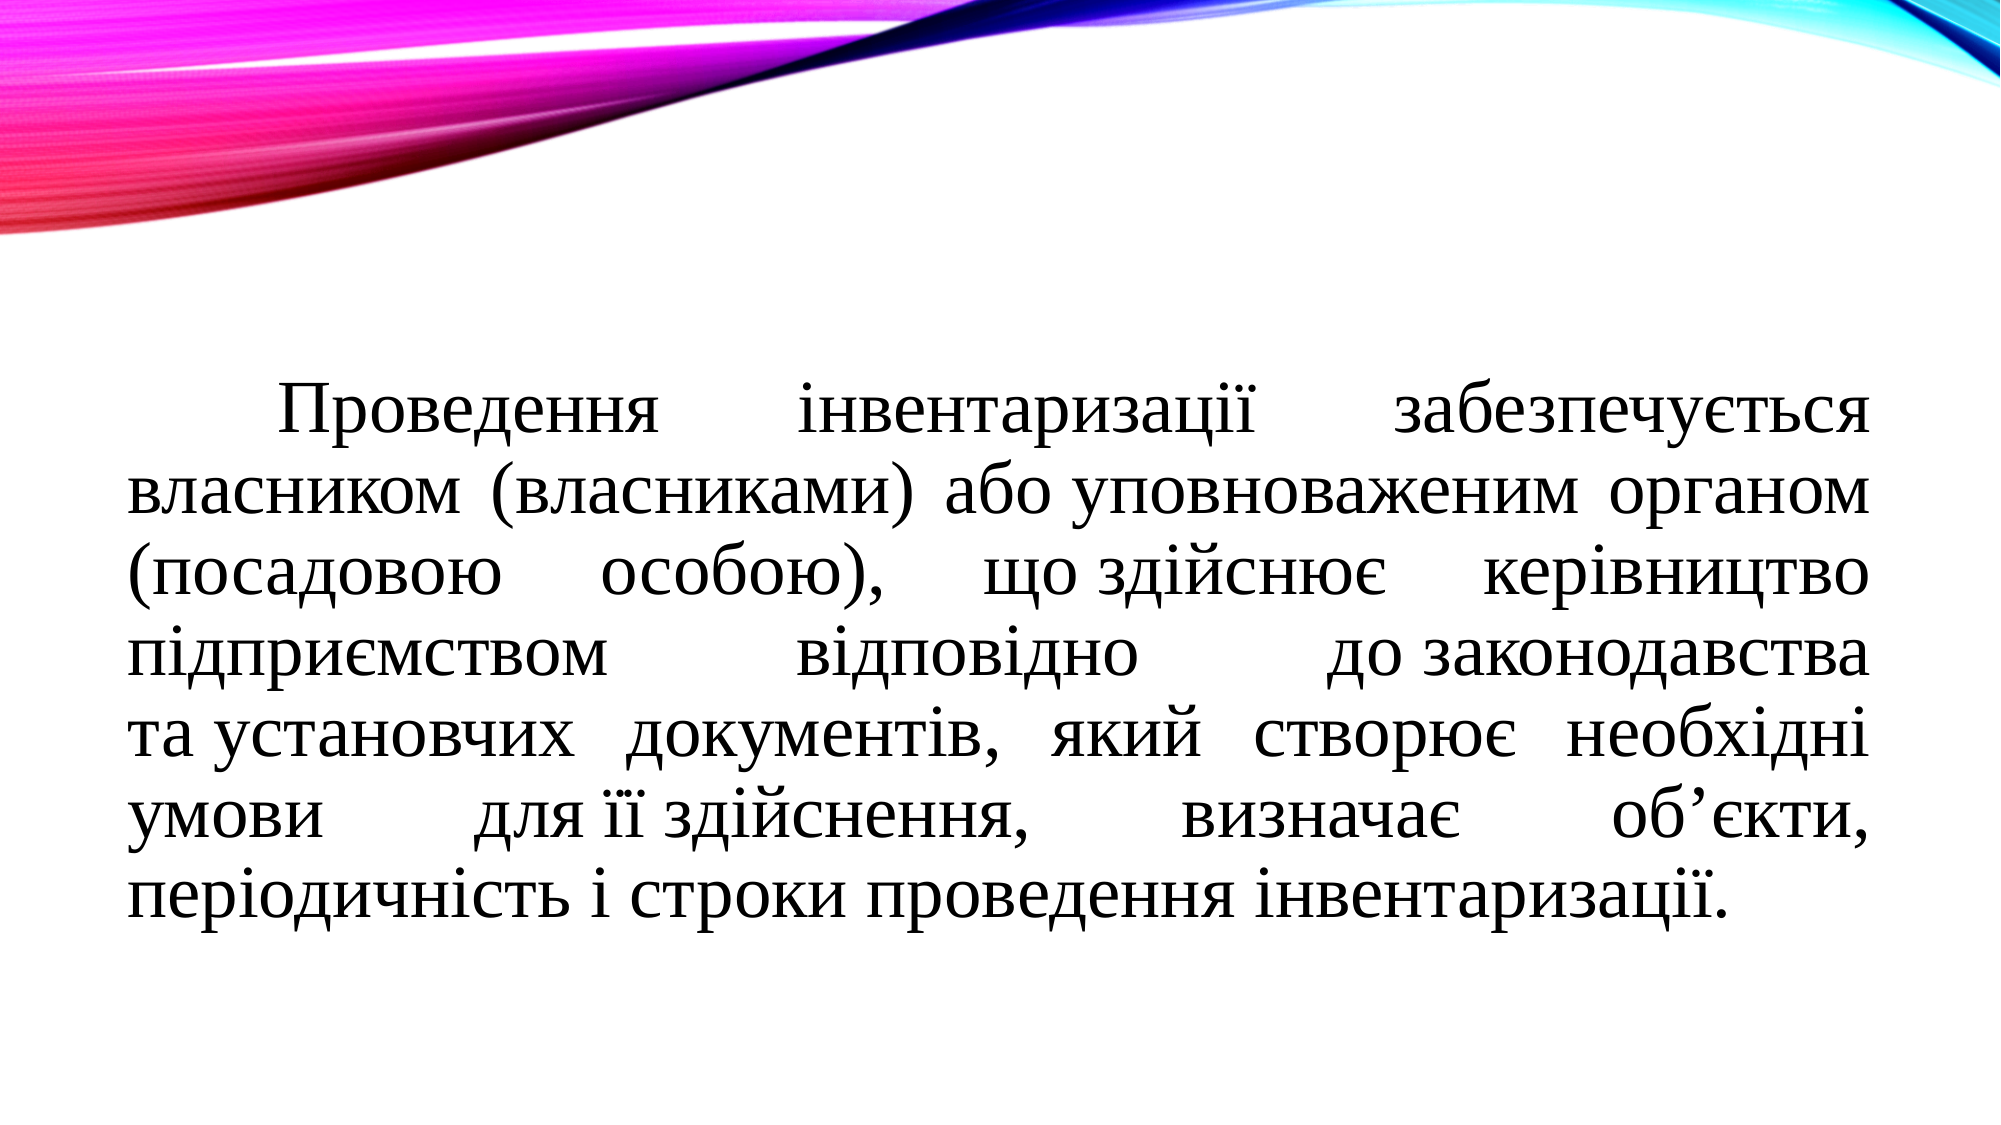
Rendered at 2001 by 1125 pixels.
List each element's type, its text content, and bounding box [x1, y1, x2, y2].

list Проведення інвентаризації забезпечується власником (власниками) або уповноваженим органом (посадовою особою), що здійснює керівництво підприємством відповідно до законодавства та установчих документів, який створює необхідні умови для її здійснення, визначає об’єкти, періодичність і строки проведення інвентаризації. [112, 360, 1888, 1021]
picture [1910, 0, 2000, 45]
picture [1890, 0, 2000, 75]
picture [0, 0, 2000, 237]
